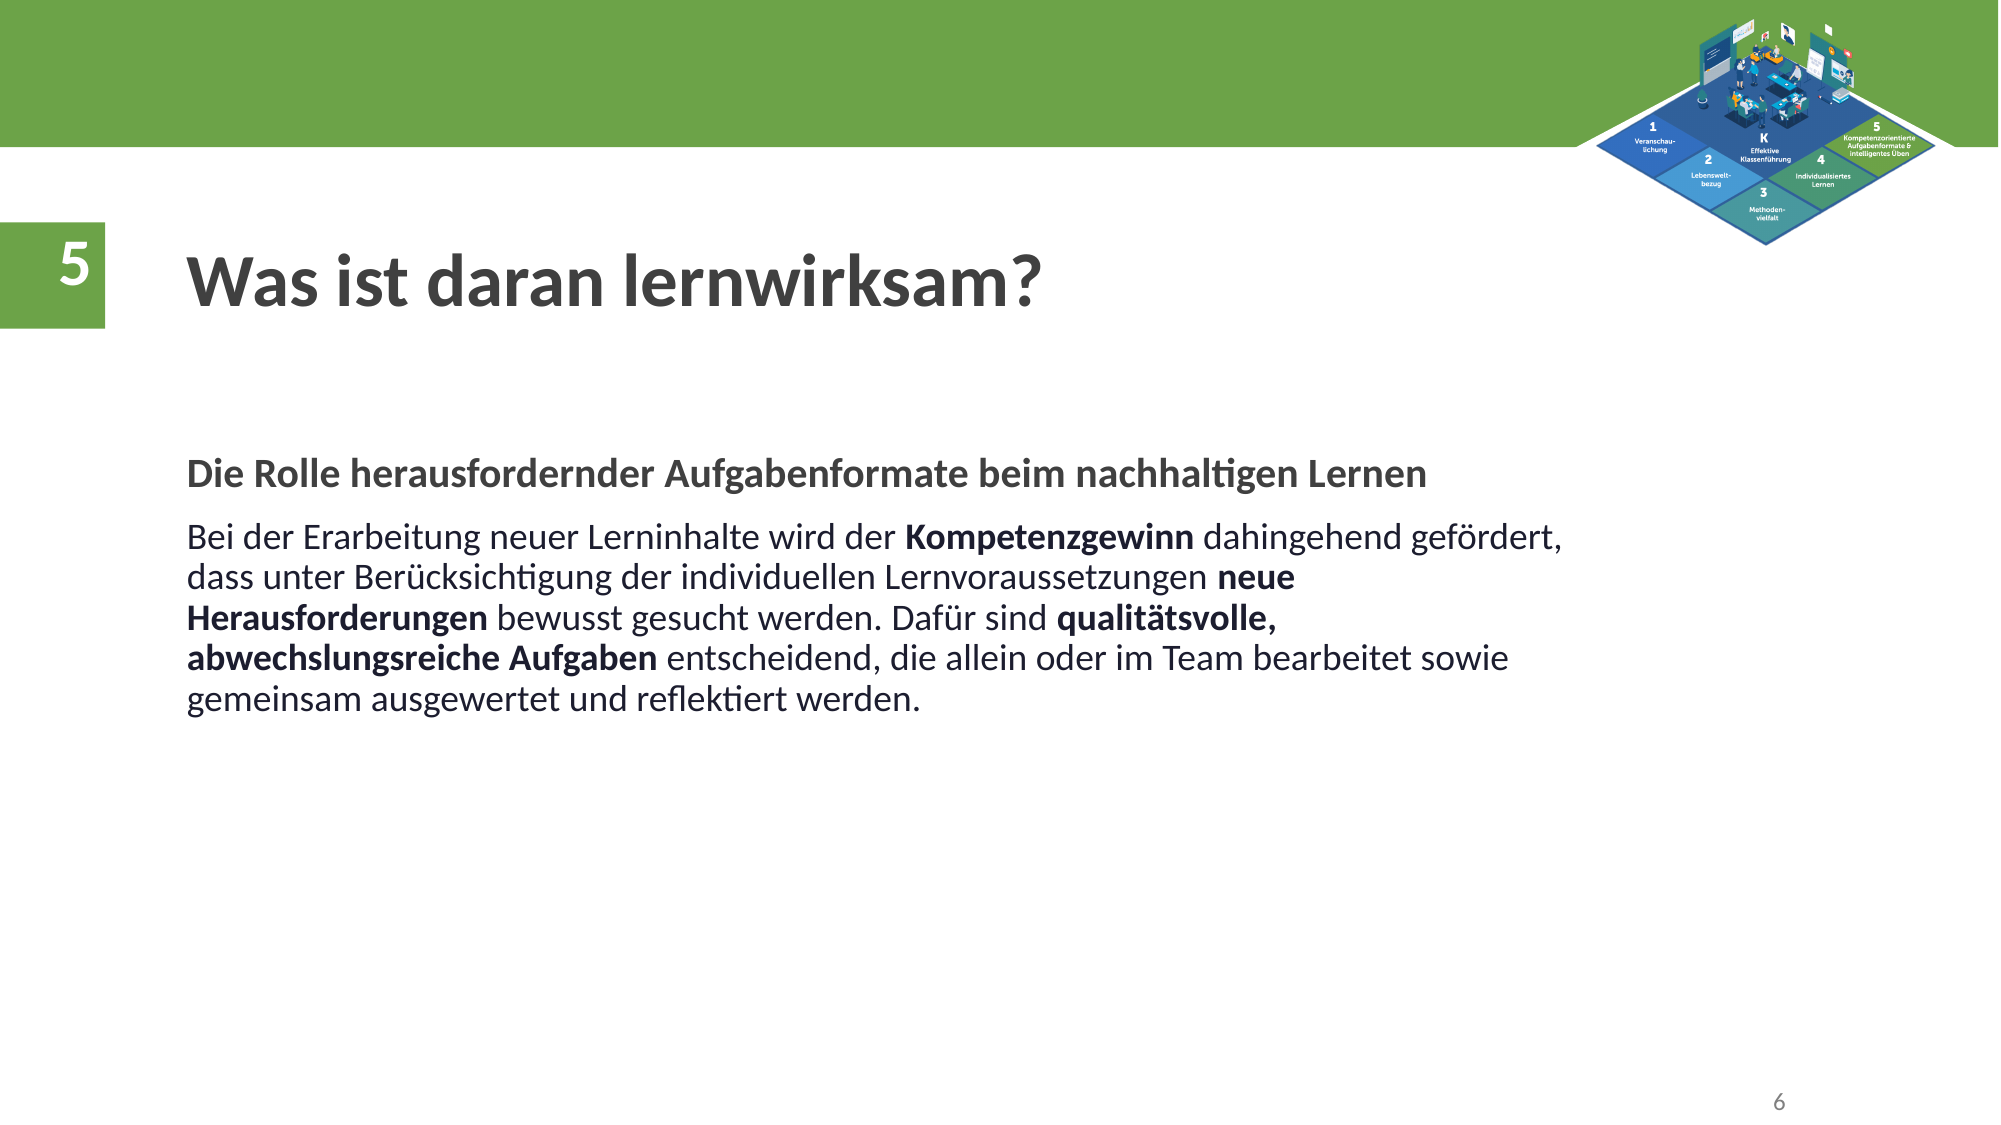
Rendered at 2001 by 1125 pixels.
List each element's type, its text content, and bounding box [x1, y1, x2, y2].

list Was ist daran lernwirksam? [171, 236, 1663, 331]
slide_number 6 [1350, 1075, 1801, 1125]
picture [1589, 12, 1942, 249]
list Die Rolle herausfordernder Aufgabenformate beim nachhaltigen Lernen Bei der Erarbeitung neuer Lerninhalte wird der Kompetenzgewinn dahingehend gefördert, dass unter Berücksichtigung der individuellen Lernvoraussetzungen neue Herausforderungen bewusst gesucht werden. Dafür sind qualitätsvolle, abwechslungsreiche Aufgaben entscheidend, die allein oder im Team bearbeitet sowie gemeinsam ausgewertet und reflektiert werden. [171, 443, 1589, 1036]
